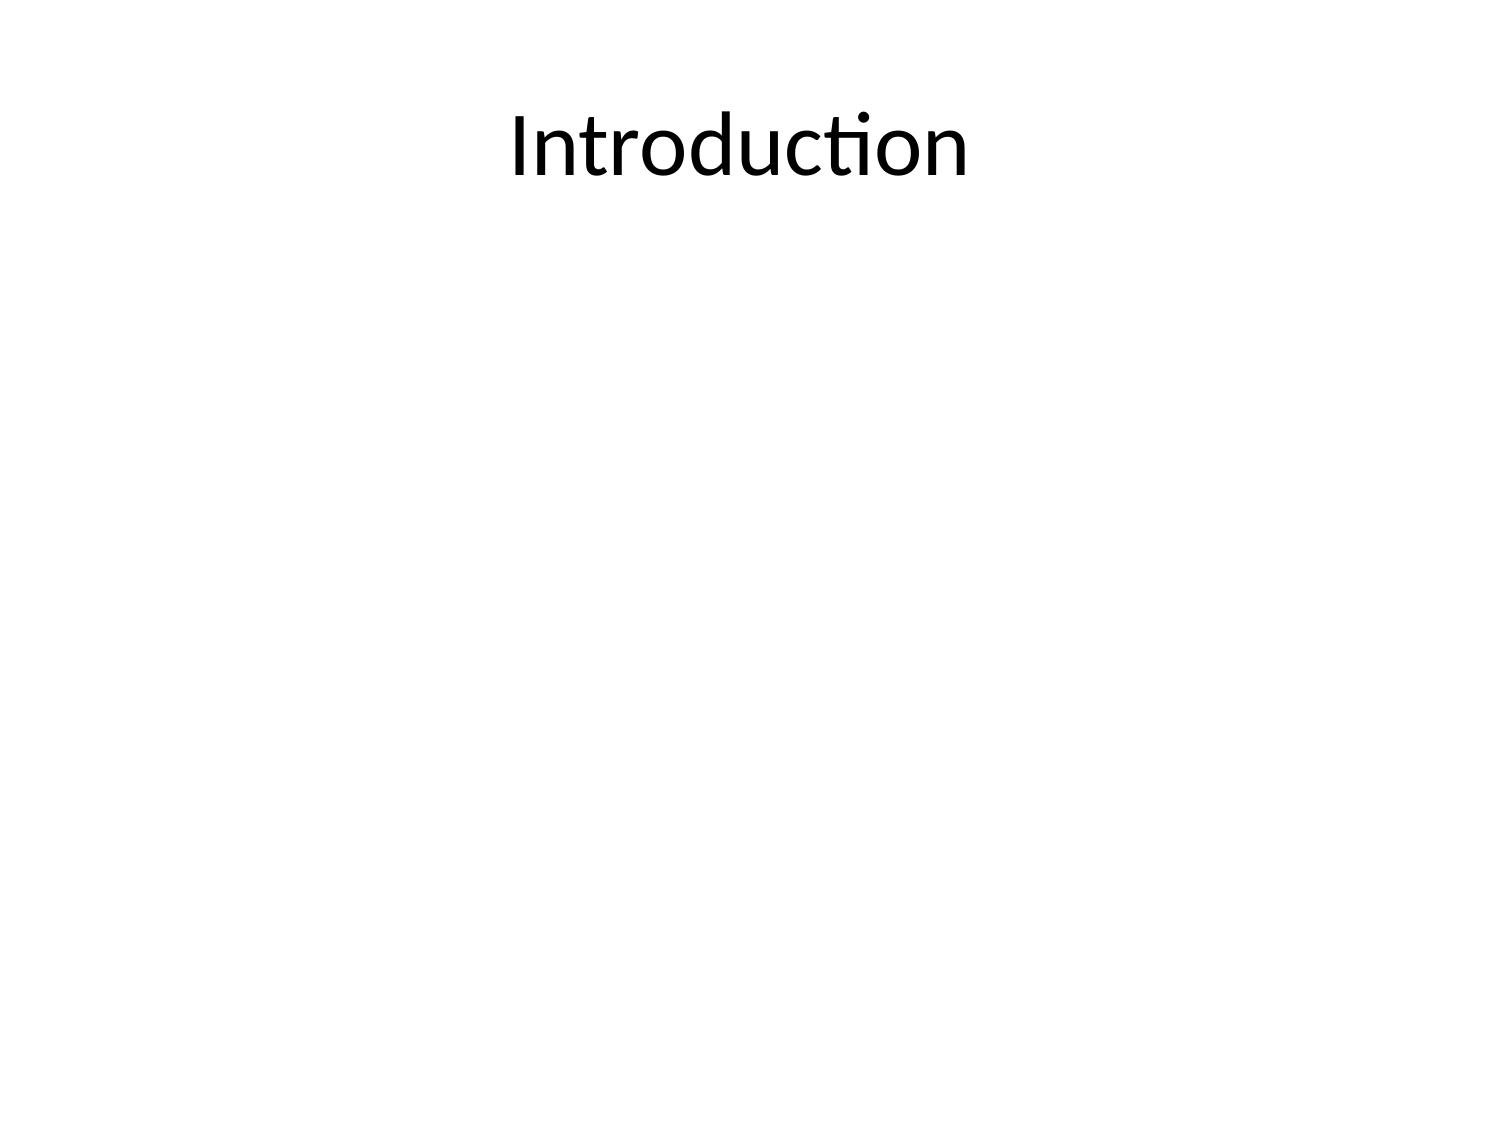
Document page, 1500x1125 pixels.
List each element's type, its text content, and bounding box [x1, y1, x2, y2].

title Introduction [75, 45, 1425, 233]
